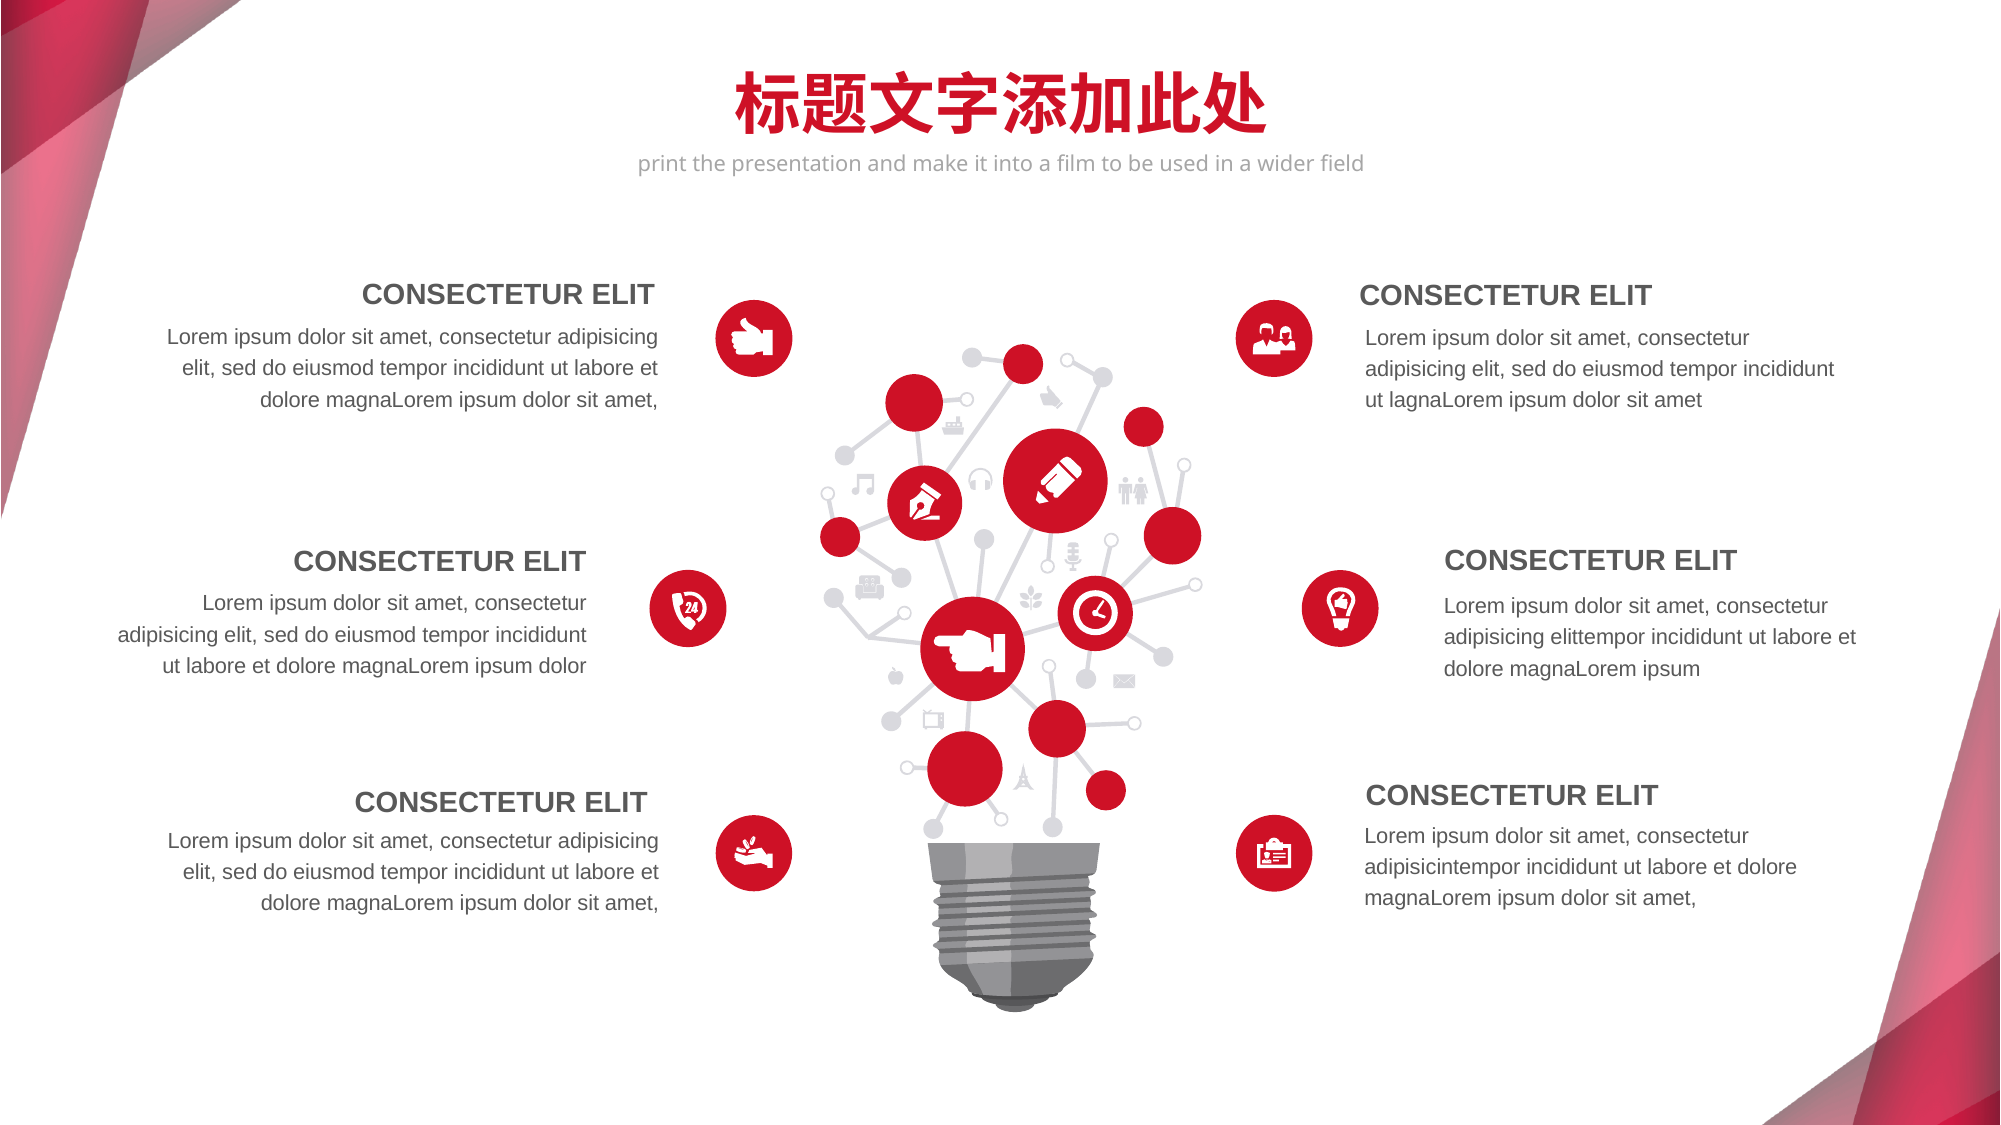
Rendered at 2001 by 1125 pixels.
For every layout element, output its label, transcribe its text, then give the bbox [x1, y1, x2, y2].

text_box Lorem ipsum dolor sit amet, consectetur adipisicintempor incididunt ut labore et dolore magnaLorem ipsum dolor sit amet, [1391, 808, 1857, 918]
picture [2, 0, 303, 520]
text_box CONSECTETUR ELIT [1429, 533, 1753, 584]
text_box CONSECTETUR ELIT [1391, 768, 1674, 819]
text_box Lorem ipsum dolor sit amet, consectetur adipisicing elit, sed do eiusmod tempor incididunt ut labore et dolore magnaLorem ipsum dolor sit amet, [142, 309, 636, 419]
text_box Lorem ipsum dolor sit amet, consectetur adipisicing elit, sed do eiusmod tempor incididunt ut lagnaLorem ipsum dolor sit amet [1391, 310, 1858, 420]
text_box CONSECTETUR ELIT [346, 268, 670, 318]
text_box CONSECTETUR ELIT [278, 534, 602, 585]
picture [1697, 606, 1999, 1125]
text_box Lorem ipsum dolor sit amet, consectetur adipisicing elit, sed do eiusmod tempor incididunt ut labore et dolore magnaLorem ipsum dolor sit amet, [143, 813, 636, 923]
text_box CONSECTETUR ELIT [339, 776, 636, 826]
text_box Lorem ipsum dolor sit amet, consectetur adipisicing elittempor incididunt ut labore et dolore magnaLorem ipsum [1429, 578, 1913, 688]
text_box CONSECTETUR ELIT [1344, 268, 1668, 319]
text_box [636, 283, 1391, 1013]
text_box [544, 54, 1459, 185]
text_box Lorem ipsum dolor sit amet, consectetur adipisicing elit, sed do eiusmod tempor incididunt ut labore et dolore magnaLorem ipsum dolor [91, 576, 602, 686]
